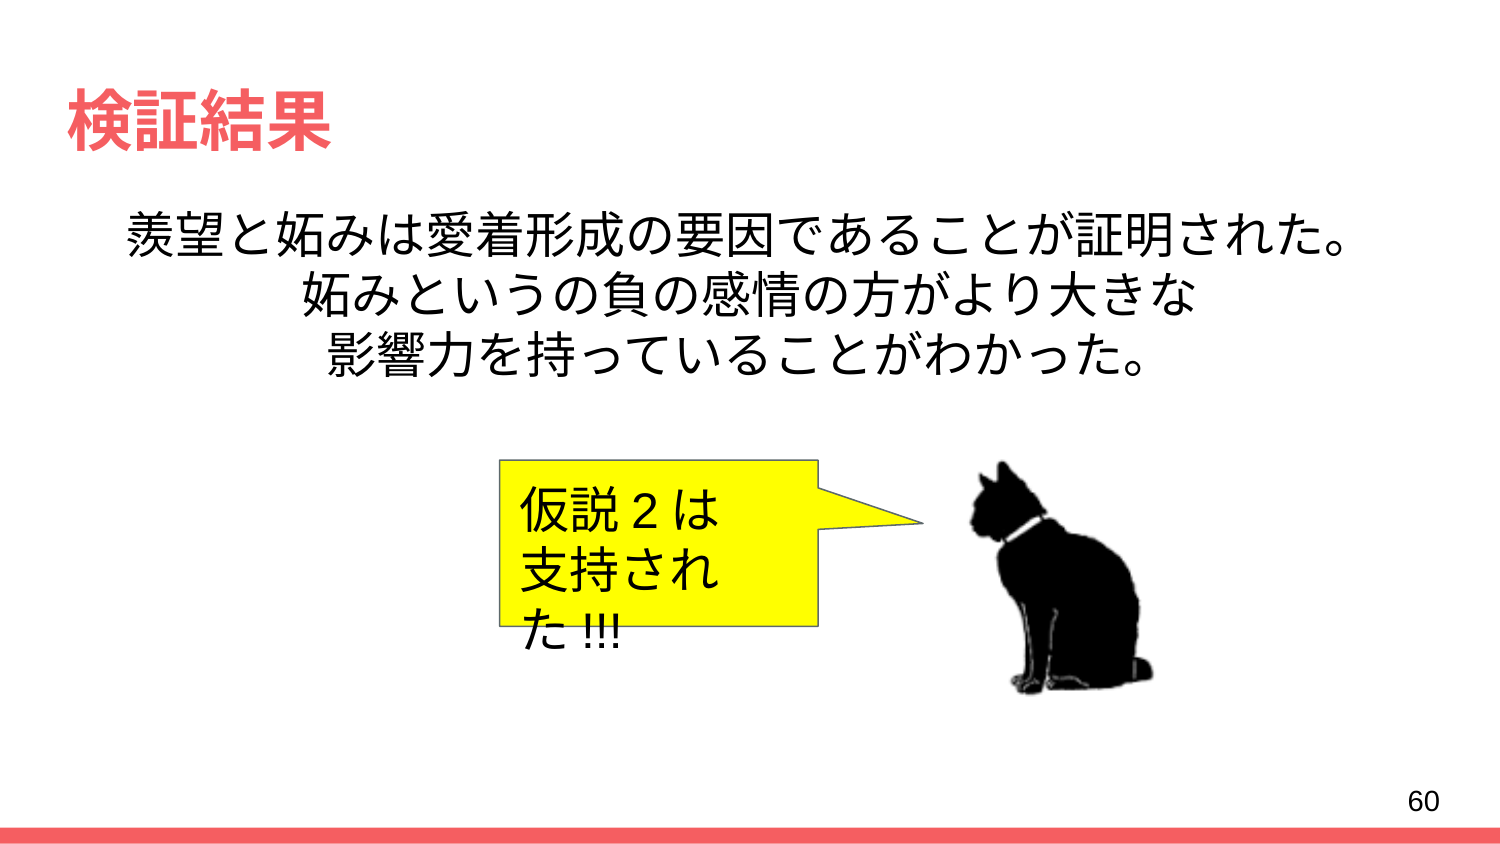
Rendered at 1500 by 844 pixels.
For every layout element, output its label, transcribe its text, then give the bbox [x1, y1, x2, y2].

list 羨望と妬みは愛着形成の要因であることが証明された。 妬みというの負の感情の方がより大きな 影響力を持っていることがわかった。 [51, 189, 1449, 750]
picture [960, 452, 1164, 699]
text_box 仮説2は 支持された!!! [504, 463, 832, 616]
title 検証結果 [51, 64, 1449, 167]
slide_number 60 [1392, 767, 1483, 833]
